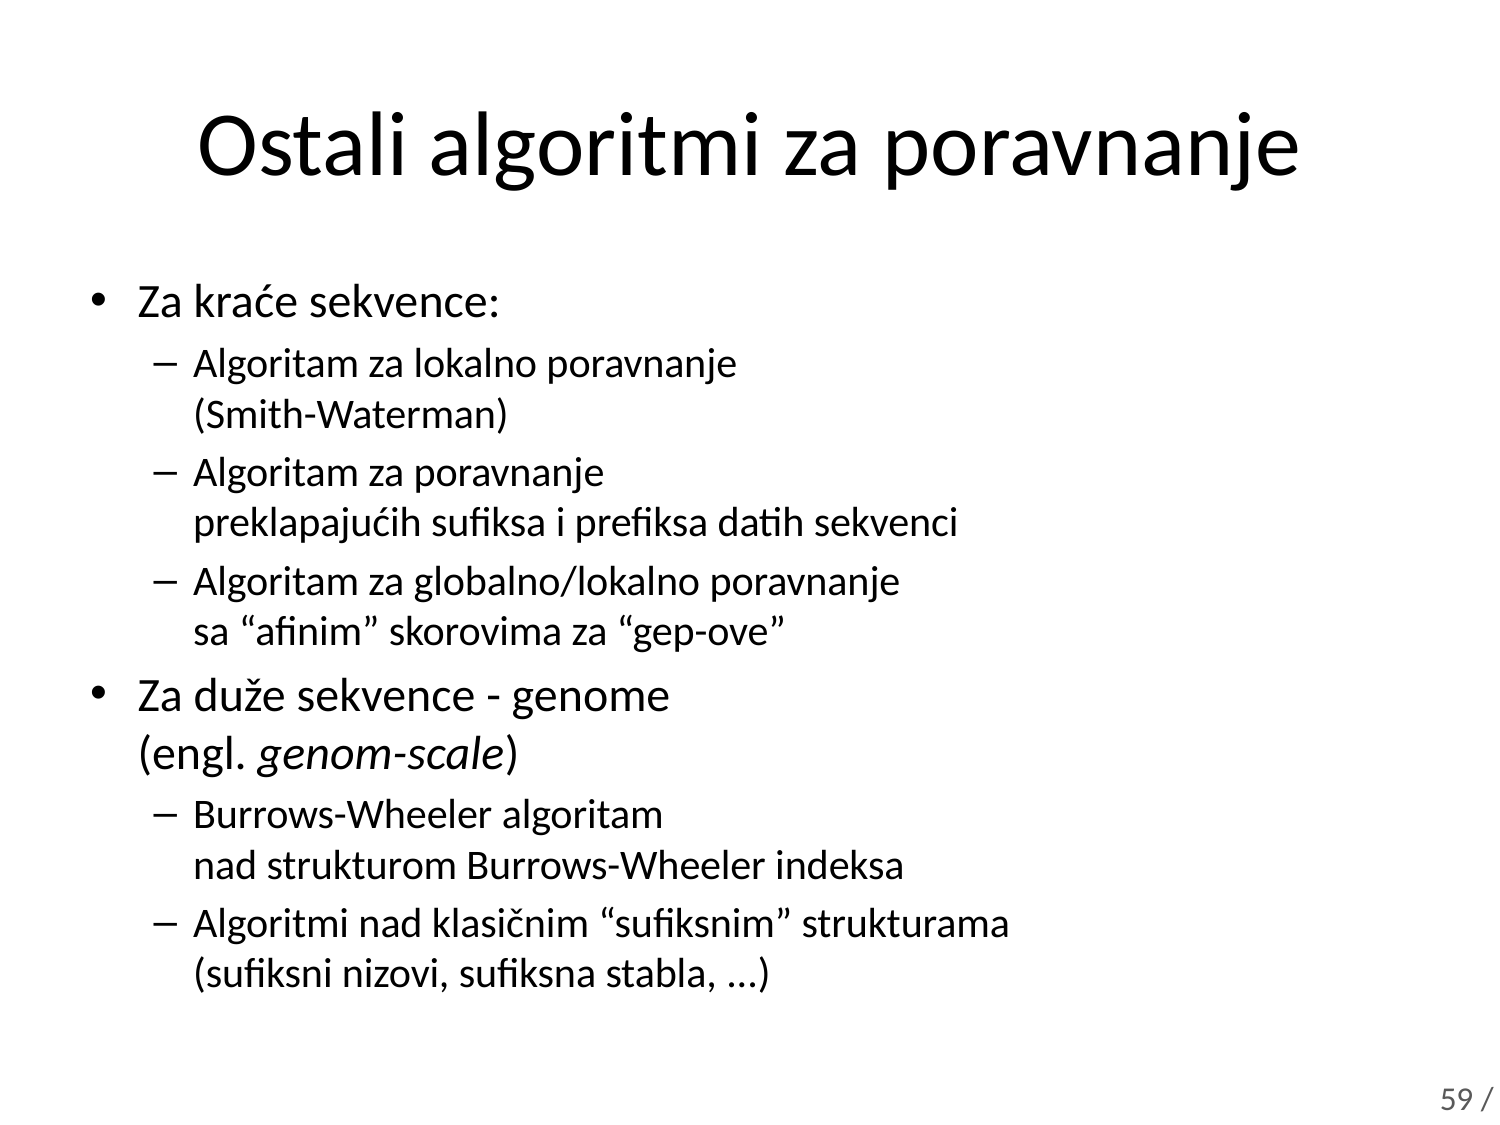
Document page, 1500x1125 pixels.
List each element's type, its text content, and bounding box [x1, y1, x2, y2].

list Za kraće sekvence: Algoritam za lokalno poravnanje (Smith-Waterman) Algoritam za poravnanje preklapajućih sufiksa i prefiksa datih sekvenci Algoritam za globalno/lokalno poravnanje sa “afinim” skorovima za “gep-ove” Za duže sekvence - genome (engl. genom-scale) Burrows-Wheeler algoritam nad strukturom Burrows-Wheeler indeksa Algoritmi nad klasičnim “sufiksnim” strukturama (sufiksni nizovi, sufiksna stabla, ...) [75, 262, 1425, 1005]
title Ostali algoritmi za poravnanje [75, 45, 1425, 233]
